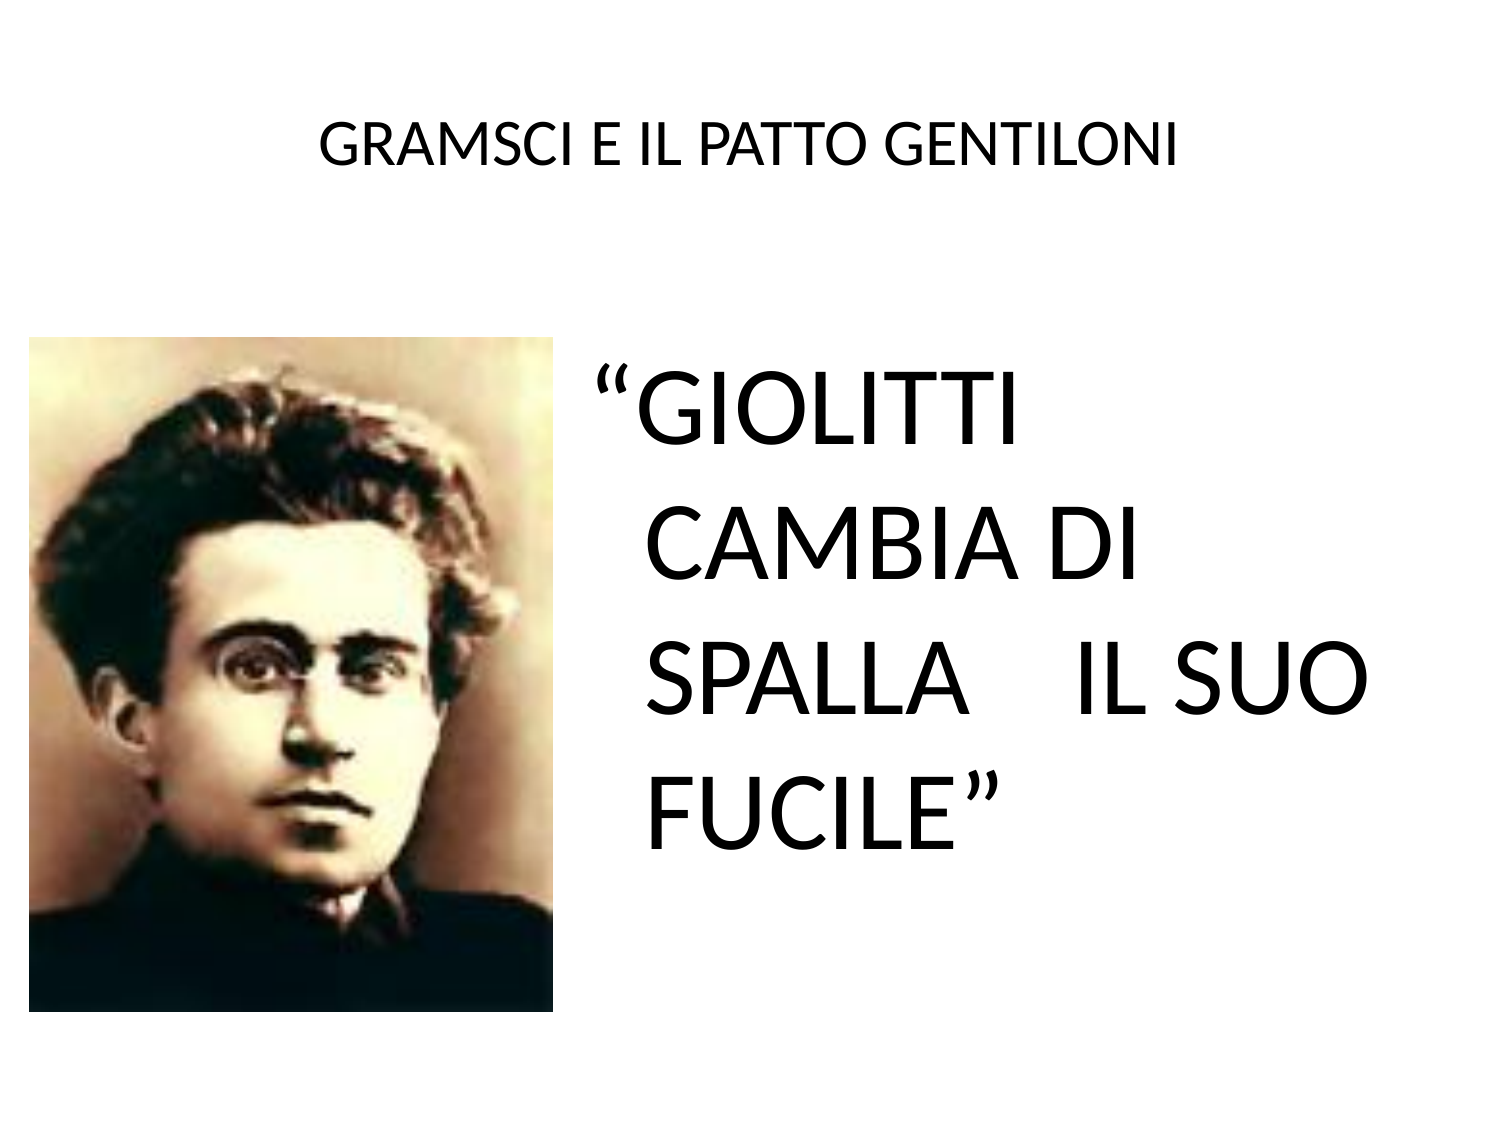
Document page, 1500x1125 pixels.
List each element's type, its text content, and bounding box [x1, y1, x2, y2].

title GRAMSCI E IL PATTO GENTILONI [75, 45, 1425, 233]
picture [29, 337, 554, 1012]
list “GIOLITTI CAMBIA DI SPALLA IL SUO FUCILE” [572, 324, 1388, 1000]
